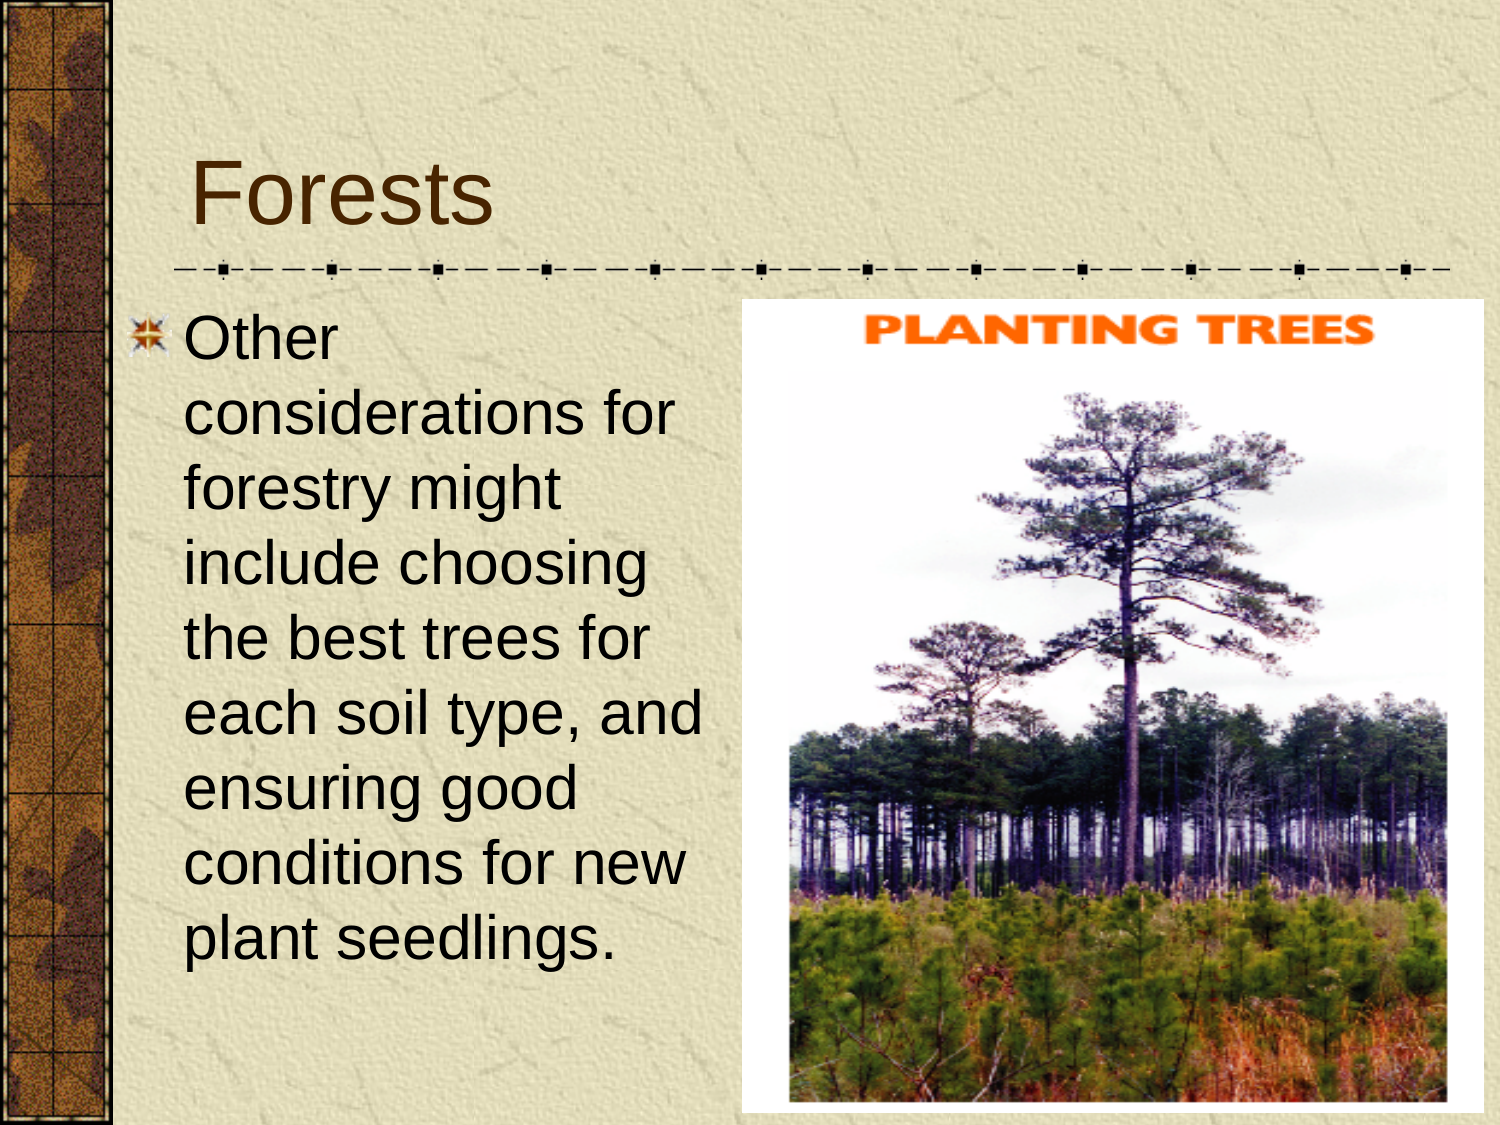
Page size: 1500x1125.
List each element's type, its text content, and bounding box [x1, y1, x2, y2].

list Other considerations for forestry might include choosing the best trees for each soil type, and ensuring good conditions for new plant seedlings. [112, 289, 763, 1013]
picture [0, 0, 1500, 1125]
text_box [742, 299, 1484, 1113]
title Forests [174, 62, 1451, 251]
